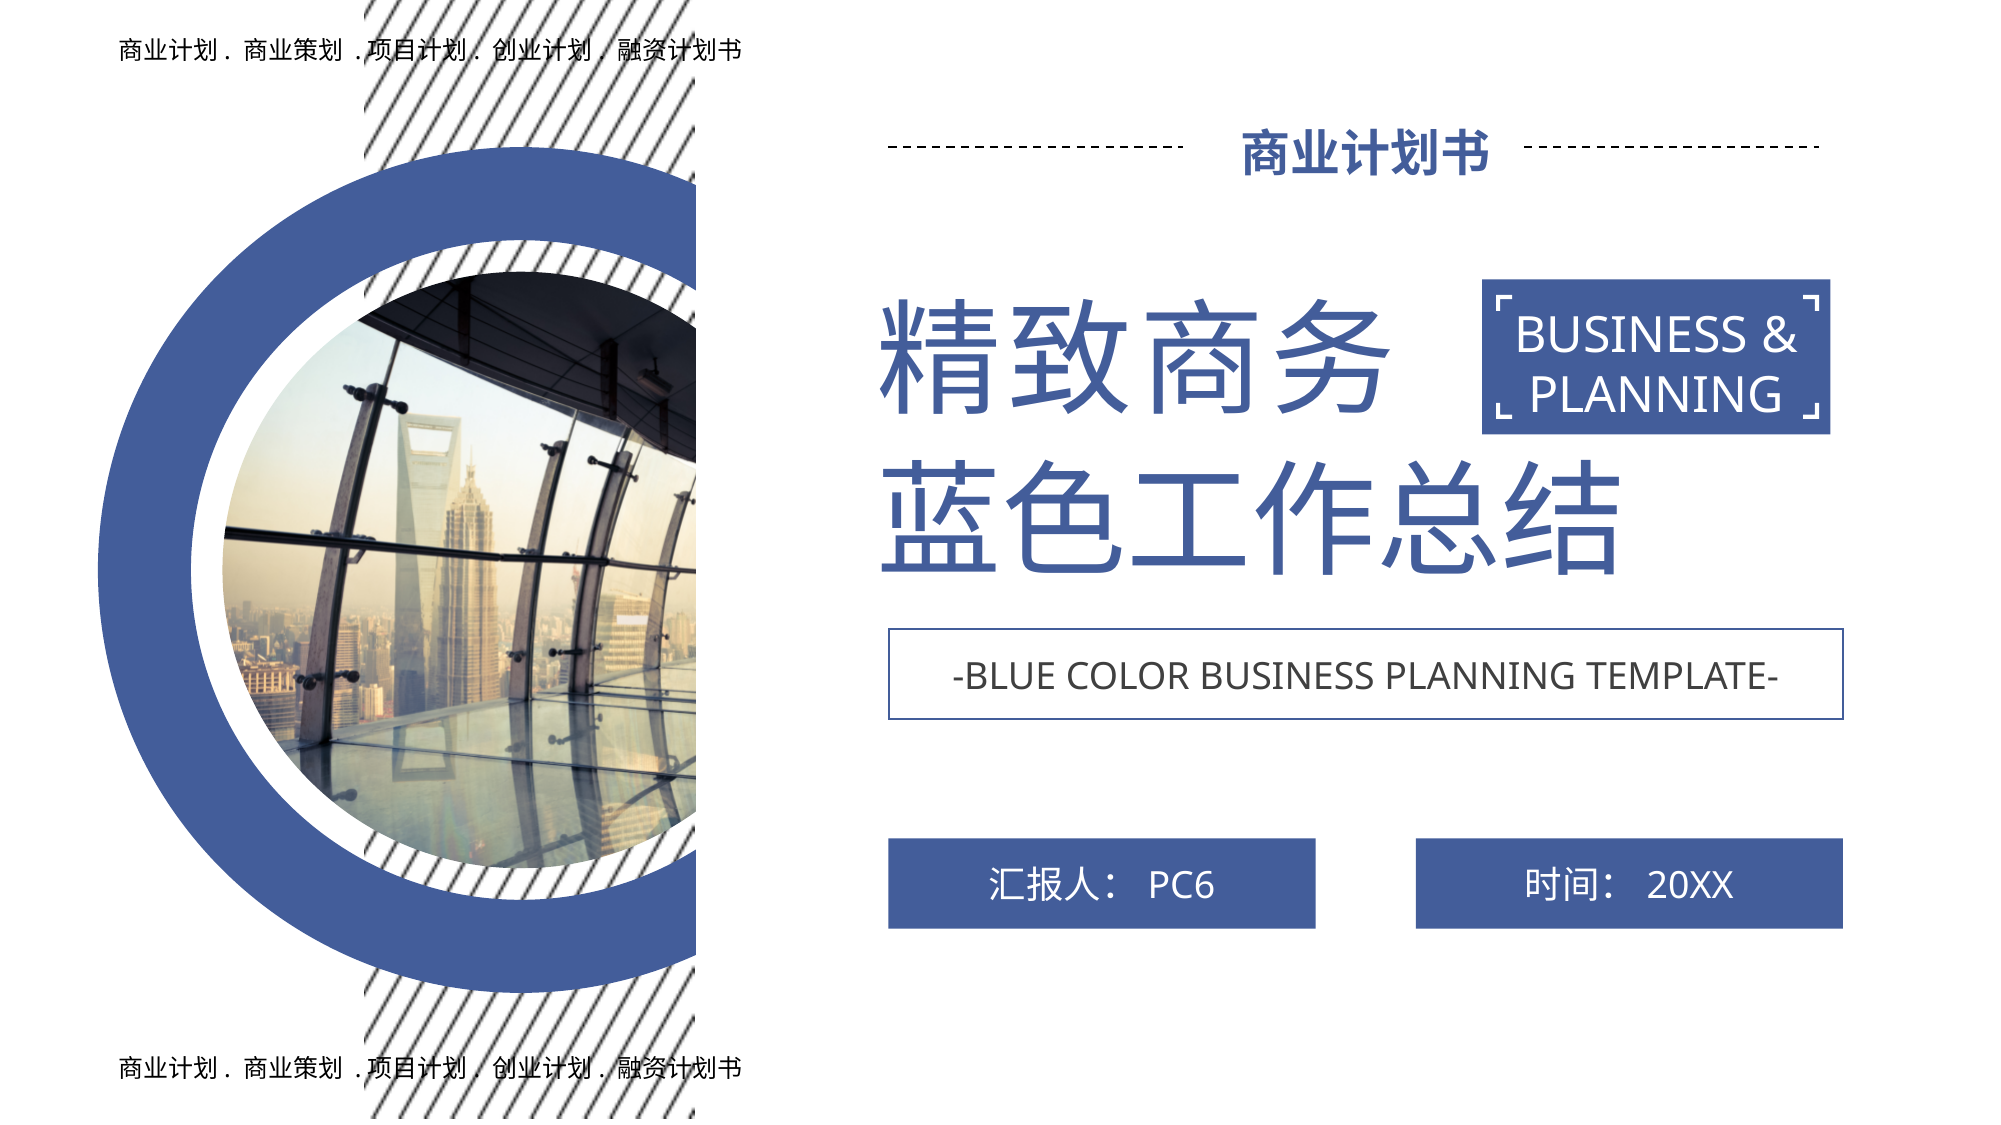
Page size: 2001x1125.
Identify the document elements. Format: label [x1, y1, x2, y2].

picture [364, 1091, 695, 1120]
text_box [91, 26, 1909, 1091]
picture [364, 0, 695, 26]
text_box [1482, 279, 1831, 435]
